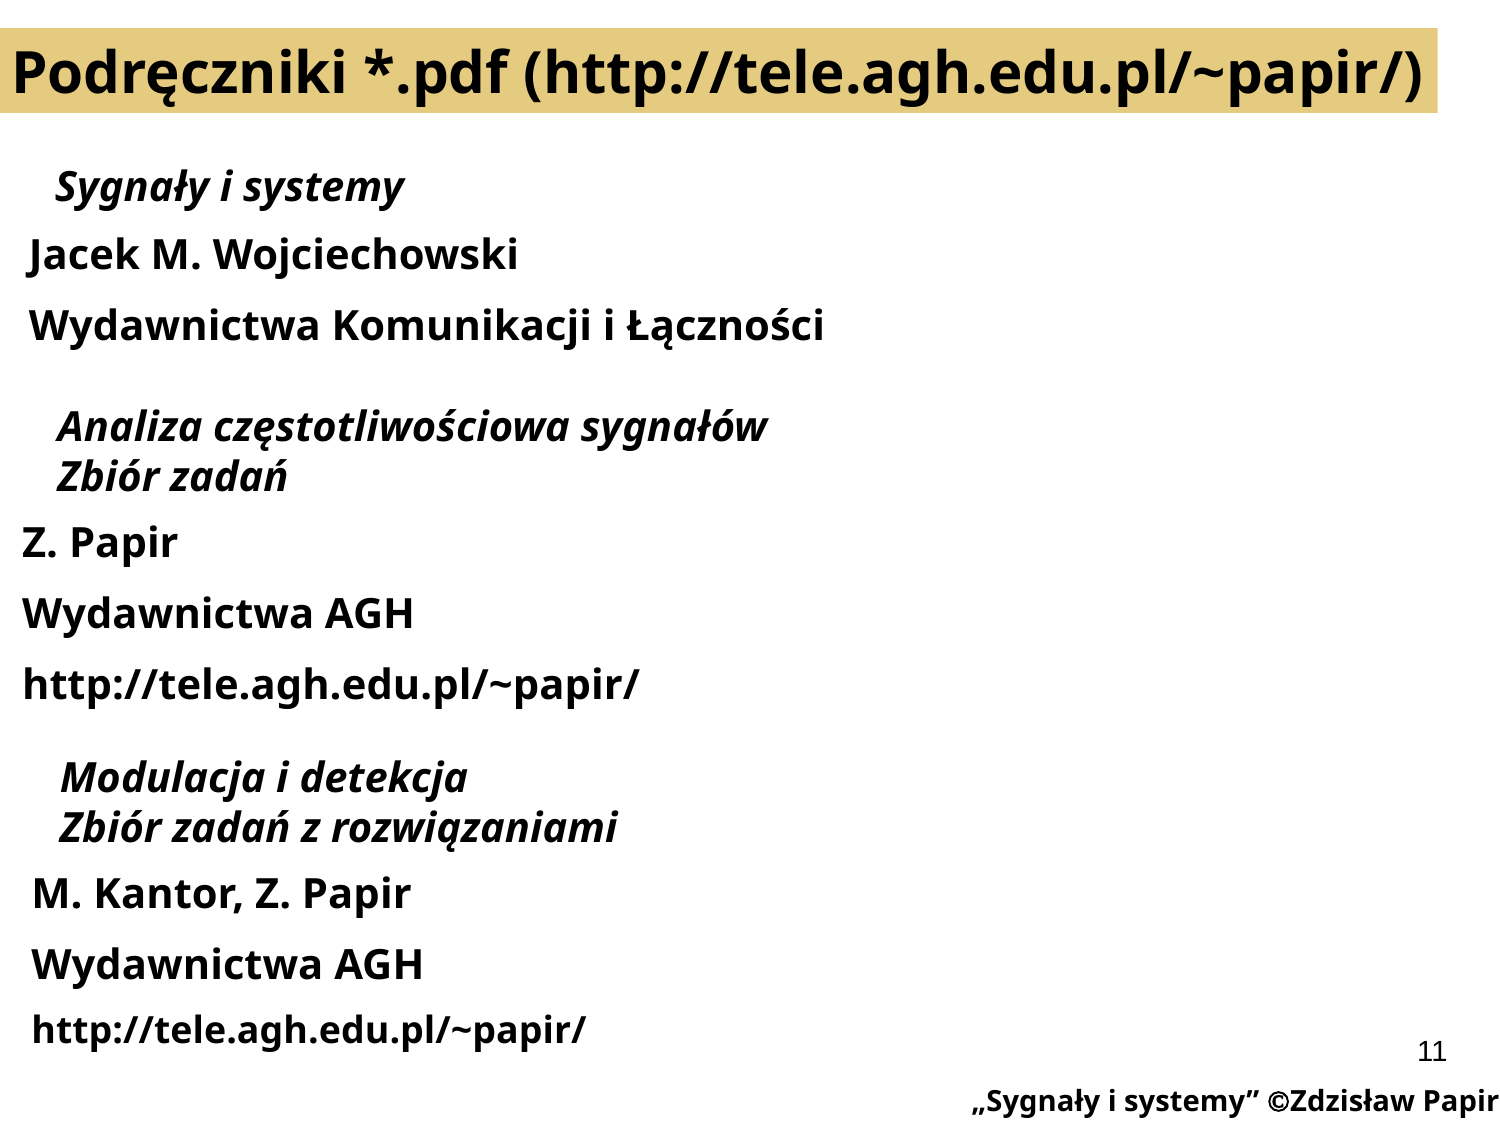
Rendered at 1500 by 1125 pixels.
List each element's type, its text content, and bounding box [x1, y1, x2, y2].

text_box Jacek M. Wojciechowski Wydawnictwa Komunikacji i Łączności [14, 220, 841, 357]
text_box Analiza częstotliwościowa sygnałów Zbiór zadań [42, 392, 783, 507]
text_box Modulacja i detekcja Zbiór zadań z rozwiązaniami [45, 742, 633, 858]
slide_number 11 [1149, 1024, 1463, 1101]
text_box „Sygnały i systemy” Zdzisław Papir [956, 1074, 1500, 1125]
text_box Z. Papir Wydawnictwa AGH http://tele.agh.edu.pl/~papir/ [7, 508, 656, 766]
text_box Sygnały i systemy [40, 152, 420, 218]
text_box M. Kantor, Z. Papir Wydawnictwa AGH http://tele.agh.edu.pl/~papir/ [16, 859, 603, 1059]
text_box Podręczniki *.pdf (http://tele.agh.edu.pl/~papir/) [0, 28, 1438, 113]
